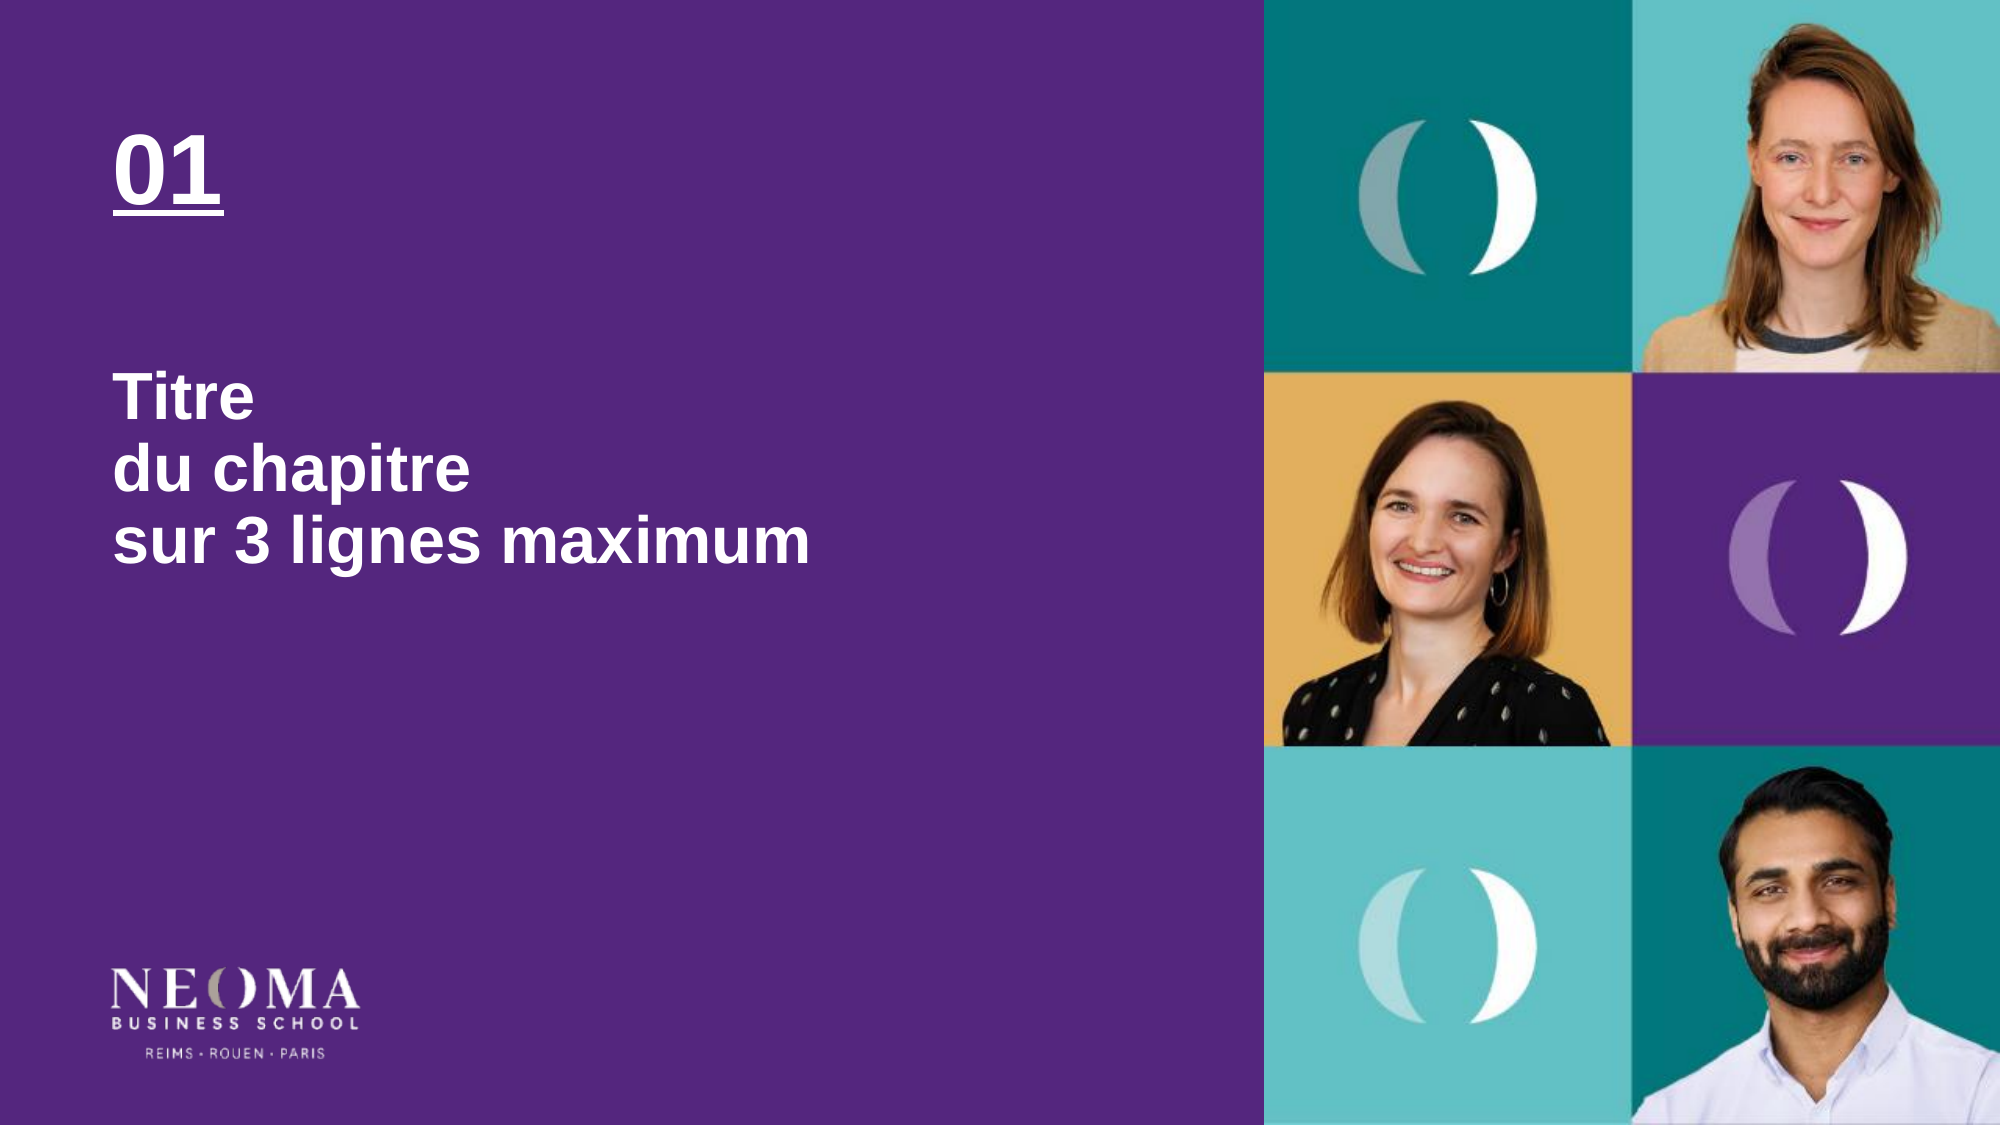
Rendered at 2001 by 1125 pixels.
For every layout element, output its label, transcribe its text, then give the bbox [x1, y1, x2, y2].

title Titre du chapitre sur 3 lignes maximum [97, 354, 1190, 591]
picture [1264, 0, 2000, 1125]
picture [73, 929, 397, 1099]
list 01 [97, 111, 294, 300]
